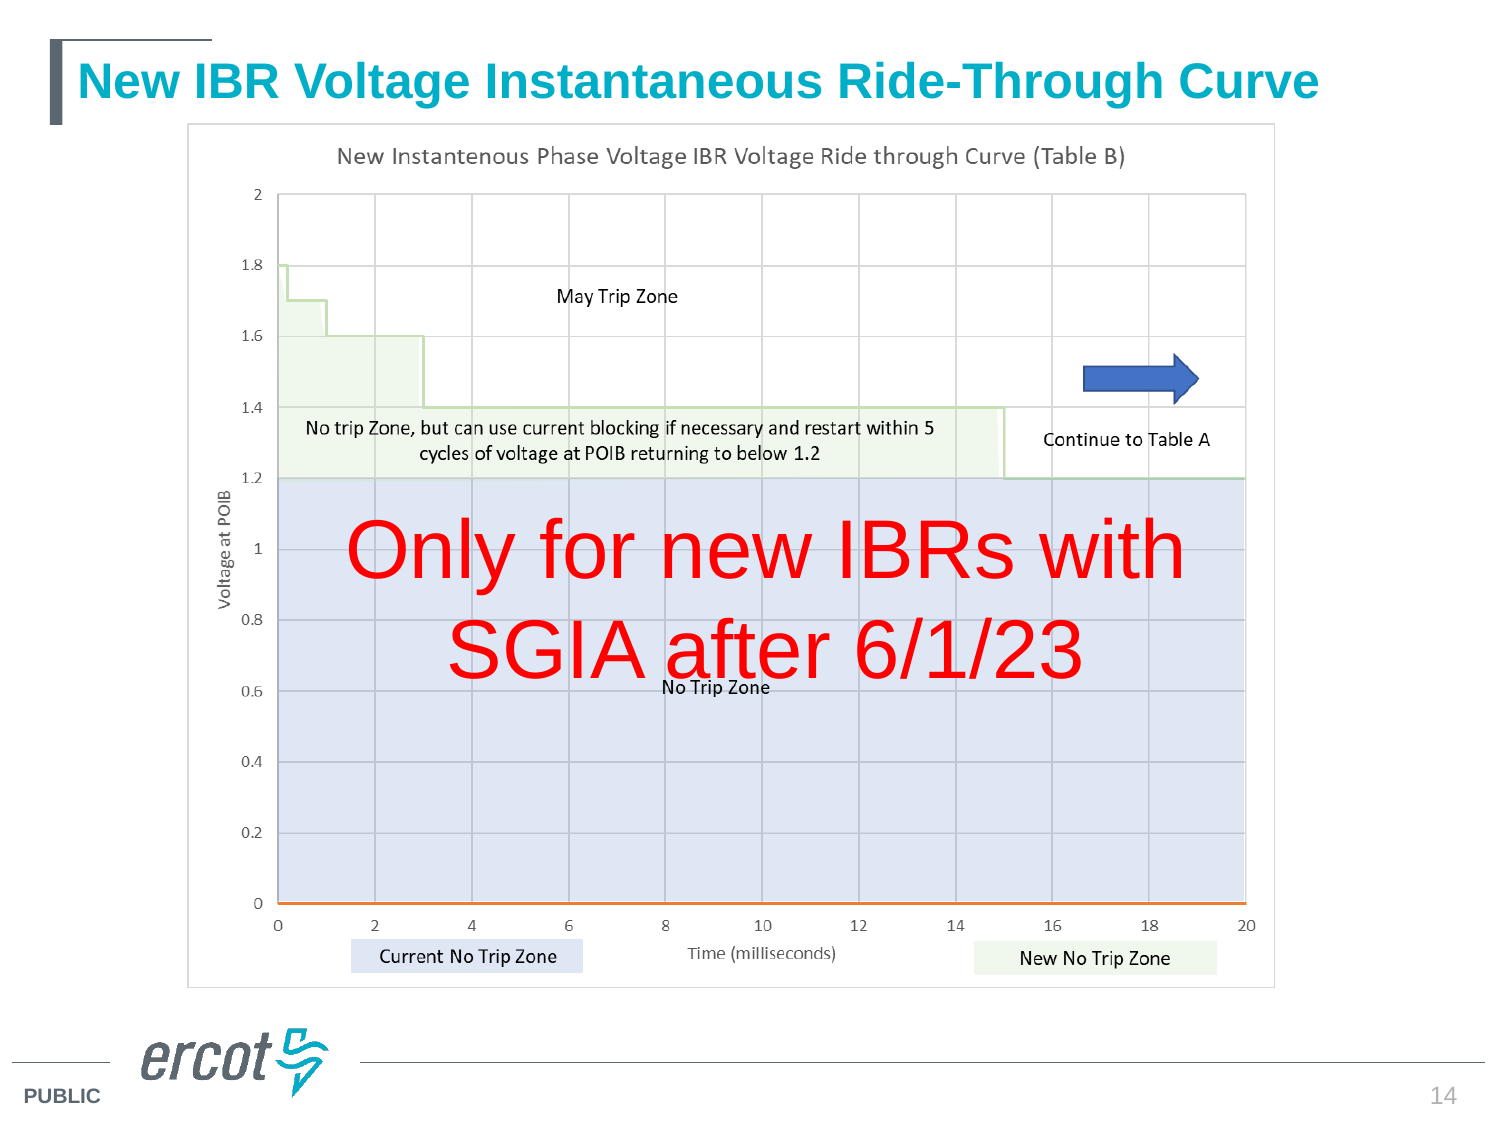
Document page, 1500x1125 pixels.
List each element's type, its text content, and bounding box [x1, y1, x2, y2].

slide_number 14 [1400, 1076, 1488, 1113]
picture [137, 1024, 332, 1100]
picture [186, 123, 1276, 988]
text_box New IBR Voltage Instantaneous Ride-Through Curve [62, 41, 1457, 117]
